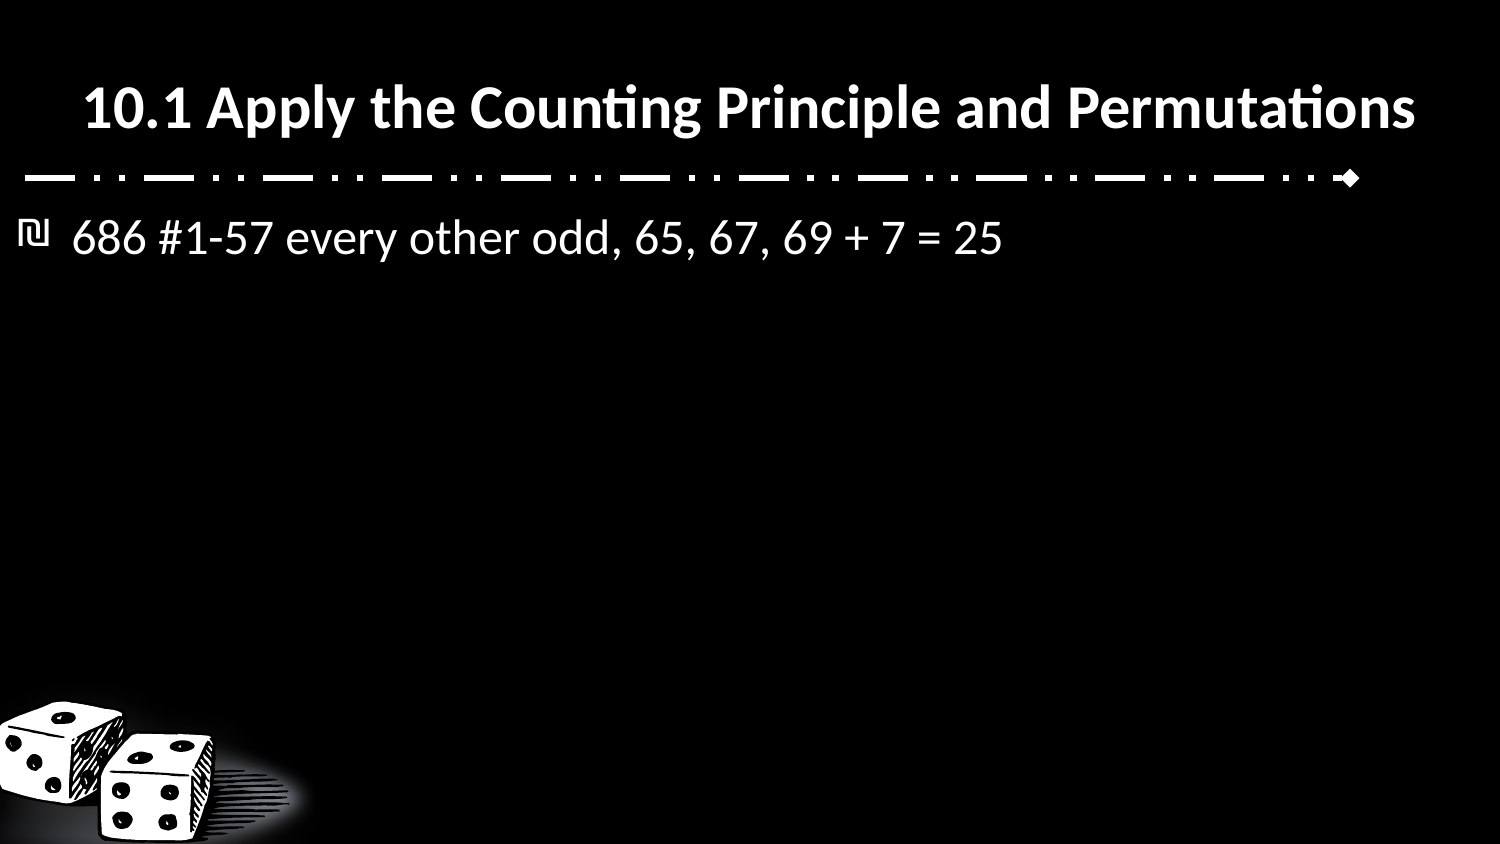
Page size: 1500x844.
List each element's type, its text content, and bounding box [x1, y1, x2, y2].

title 10.1 Apply the Counting Principle and Permutations [0, 33, 1500, 175]
list 686 #1-57 every other odd, 65, 67, 69 + 7 = 25 [0, 196, 1500, 754]
